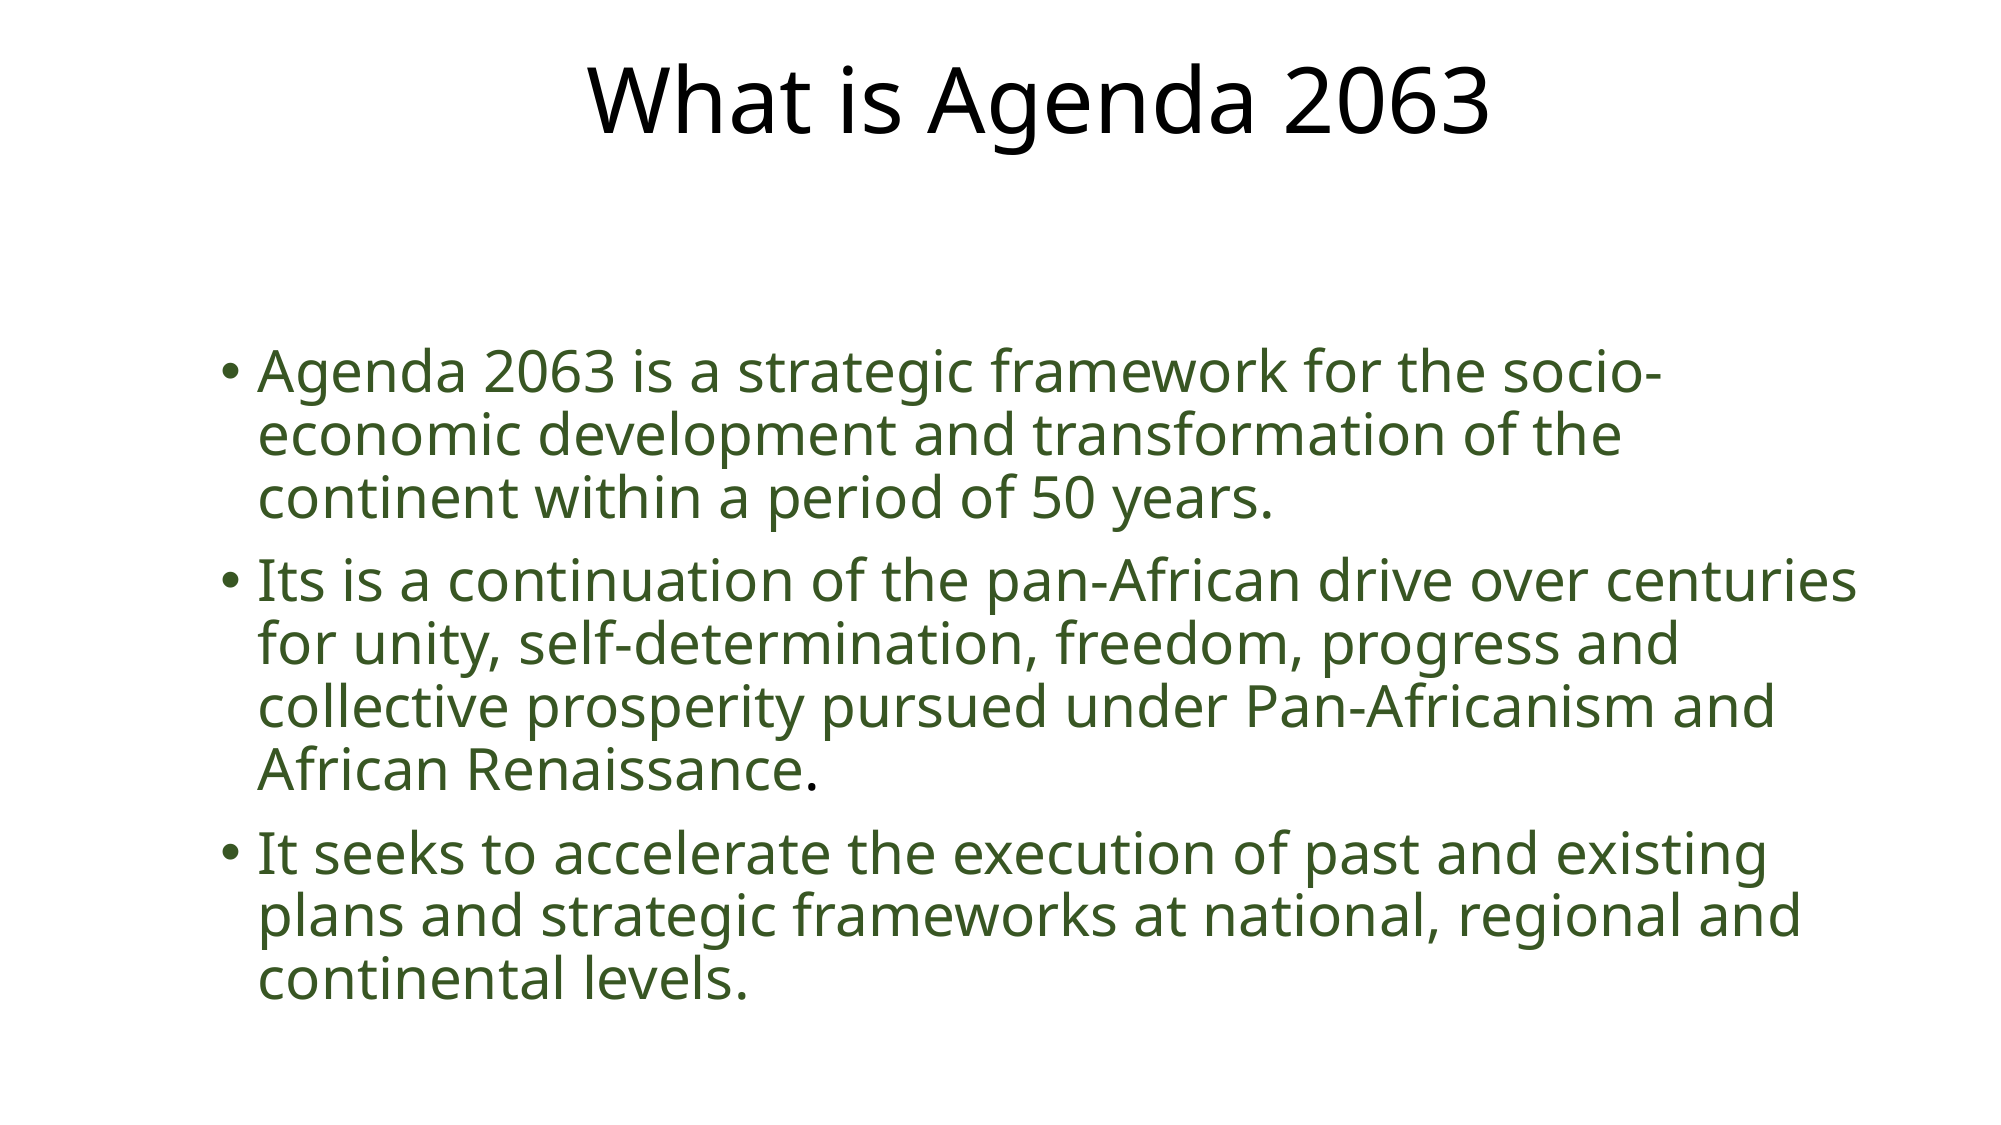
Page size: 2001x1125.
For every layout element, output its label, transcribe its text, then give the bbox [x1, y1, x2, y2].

list Agenda 2063 is a strategic framework for the socio-economic development and transformation of the continent within a period of 50 years. Its is a continuation of the pan-African drive over centuries for unity, self-determination, freedom, progress and collective prosperity pursued under Pan-Africanism and African Renaissance. It seeks to accelerate the execution of past and existing plans and strategic frameworks at national, regional and continental levels. [205, 334, 1875, 1071]
title What is Agenda 2063 [205, 23, 1875, 185]
